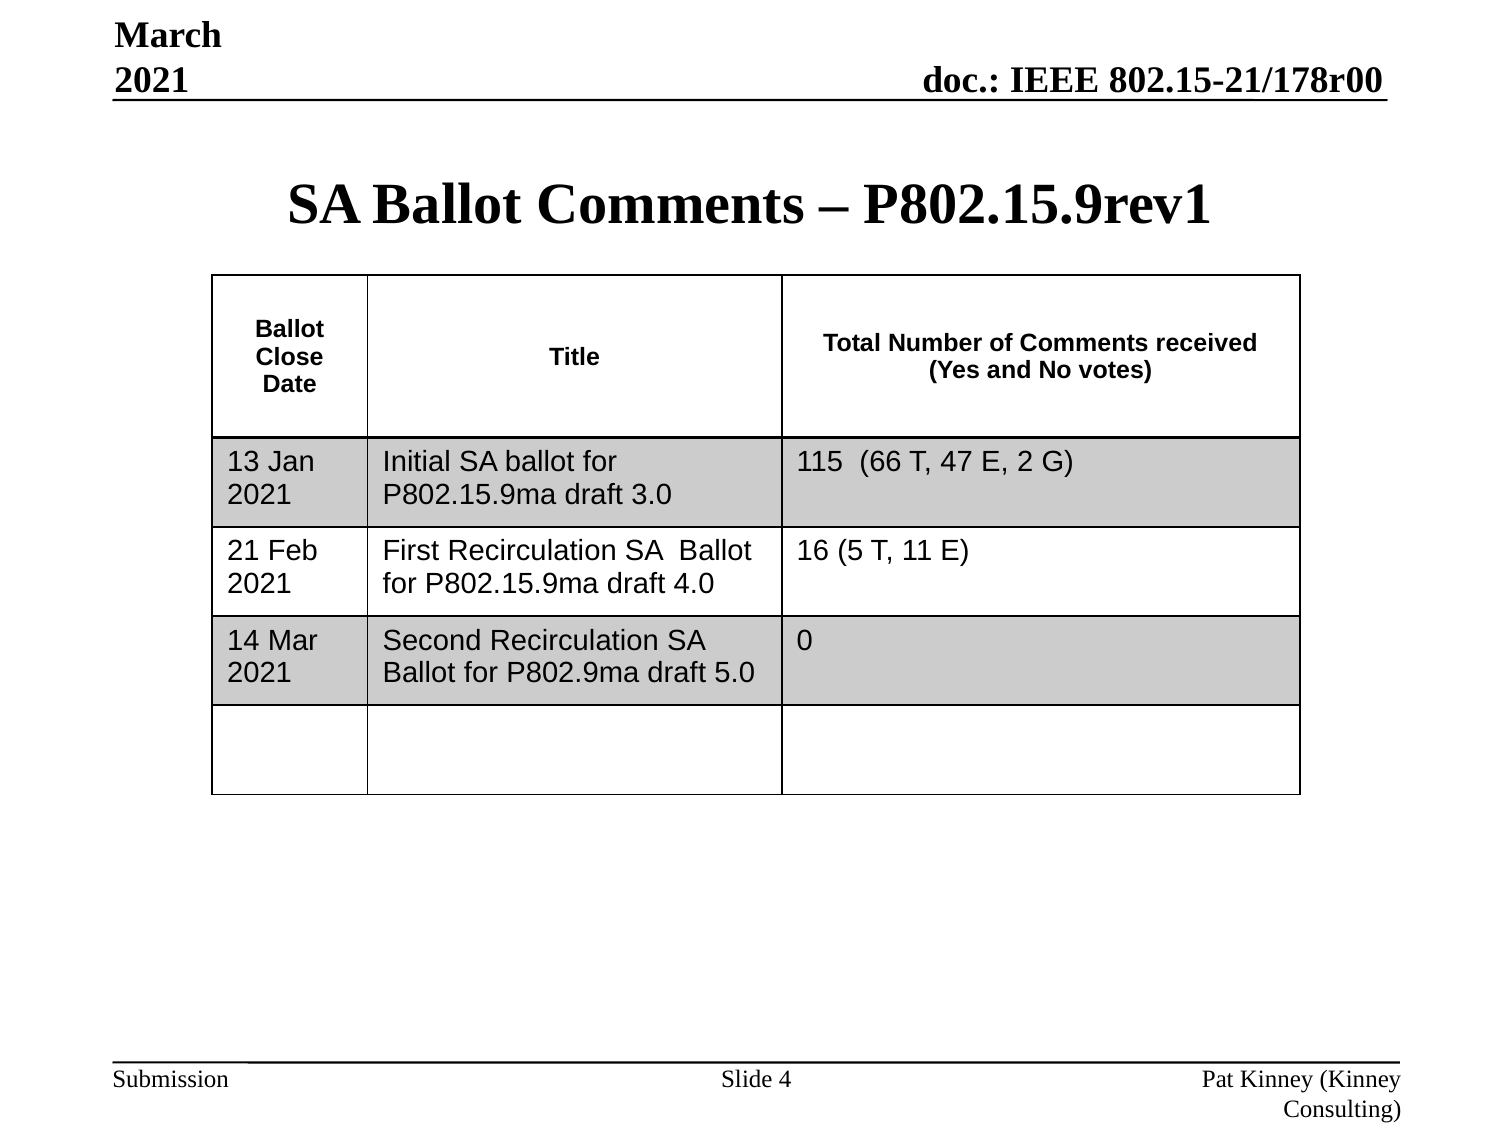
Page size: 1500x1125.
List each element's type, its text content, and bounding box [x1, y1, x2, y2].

table_cell 16 (5 T, 11 E) [783, 528, 1299, 615]
table_cell 0 [783, 617, 1299, 704]
table_cell 21 Feb 2021 [213, 528, 367, 615]
table_cell [368, 706, 781, 794]
table_header Ballot Close Date [213, 276, 367, 436]
table_cell 115 (66 T, 47 E, 2 G) [783, 439, 1299, 526]
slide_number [114, 54, 270, 101]
table_cell 13 Jan 2021 [213, 439, 367, 526]
table_header Total Number of Comments received (Yes and No votes) [783, 276, 1299, 436]
table_cell Initial SA ballot for P802.15.9ma draft 3.0 [368, 439, 781, 526]
title SA Ballot Comments – P802.15.9rev1 [112, 112, 1388, 288]
table_cell [783, 706, 1299, 794]
table_cell 14 Mar 2021 [213, 617, 367, 704]
table_cell Second Recirculation SA Ballot for P802.9ma draft 5.0 [368, 617, 781, 704]
table_cell [213, 706, 367, 794]
footer Pat Kinney (Kinney Consulting) [1092, 1061, 1402, 1093]
slide_number Slide 4 [712, 1061, 800, 1093]
table_cell First Recirculation SA Ballot for P802.15.9ma draft 4.0 [368, 528, 781, 615]
table_header Title [368, 276, 781, 436]
